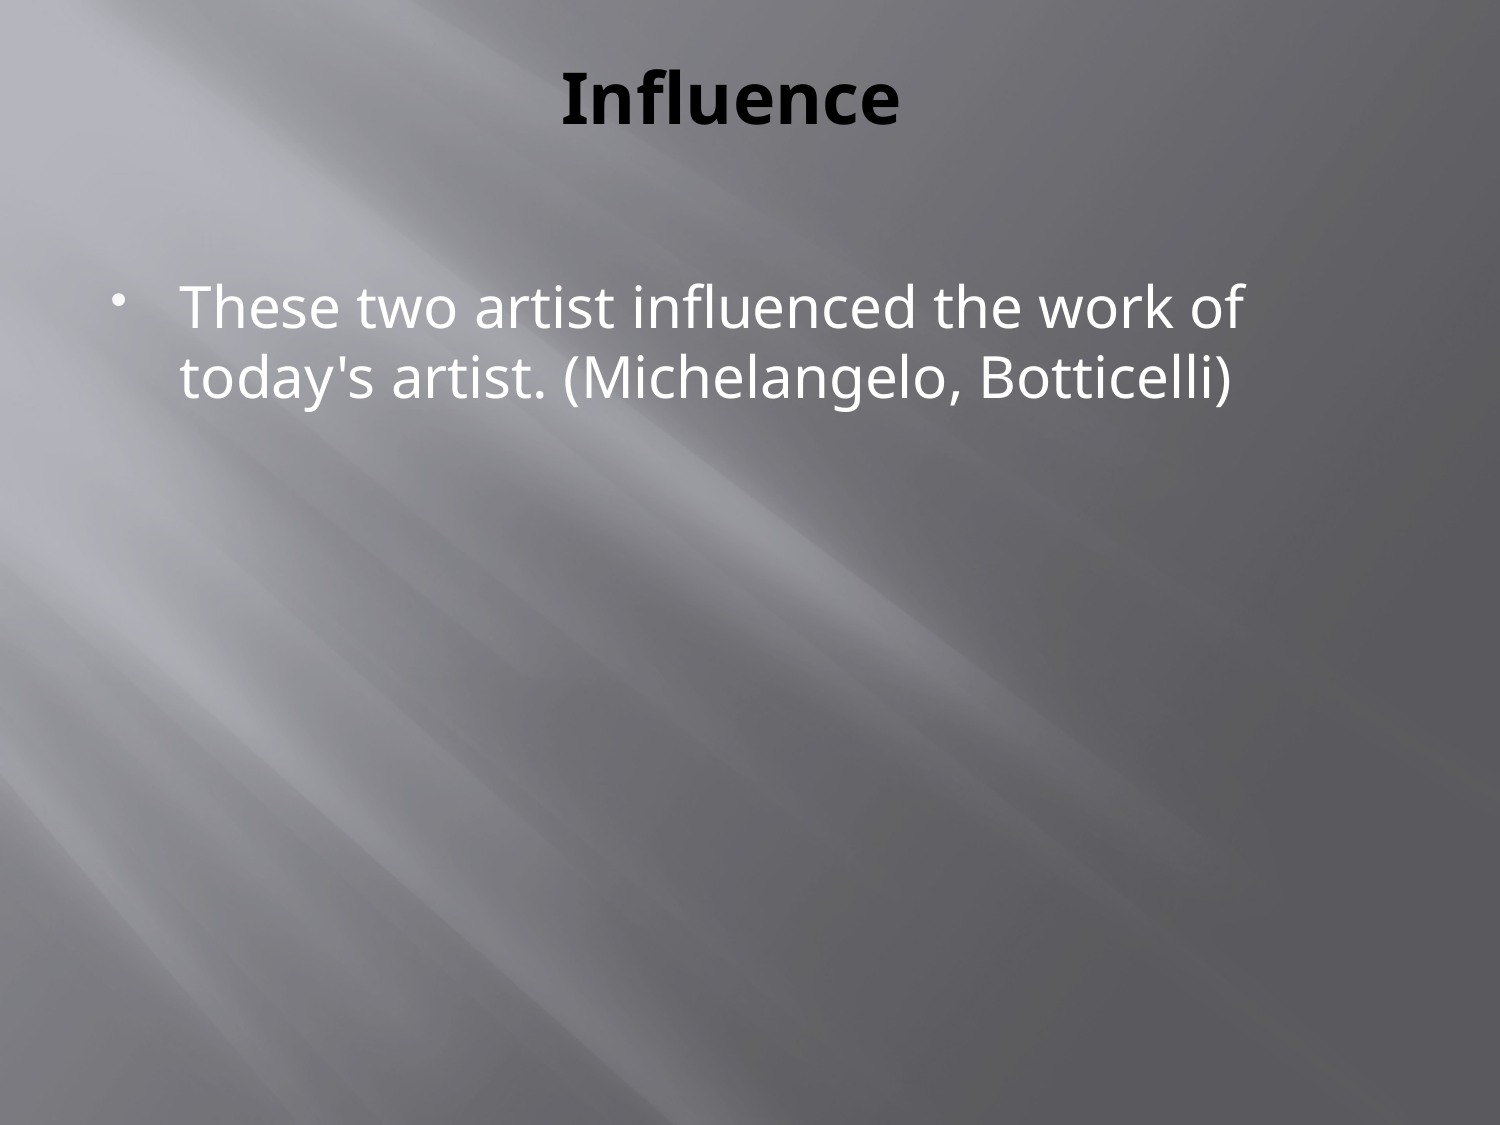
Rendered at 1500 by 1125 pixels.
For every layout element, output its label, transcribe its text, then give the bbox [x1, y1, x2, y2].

title Influence [75, 45, 1425, 233]
list These two artist influenced the work of today's artist. (Michelangelo, Botticelli) [75, 262, 1425, 1035]
